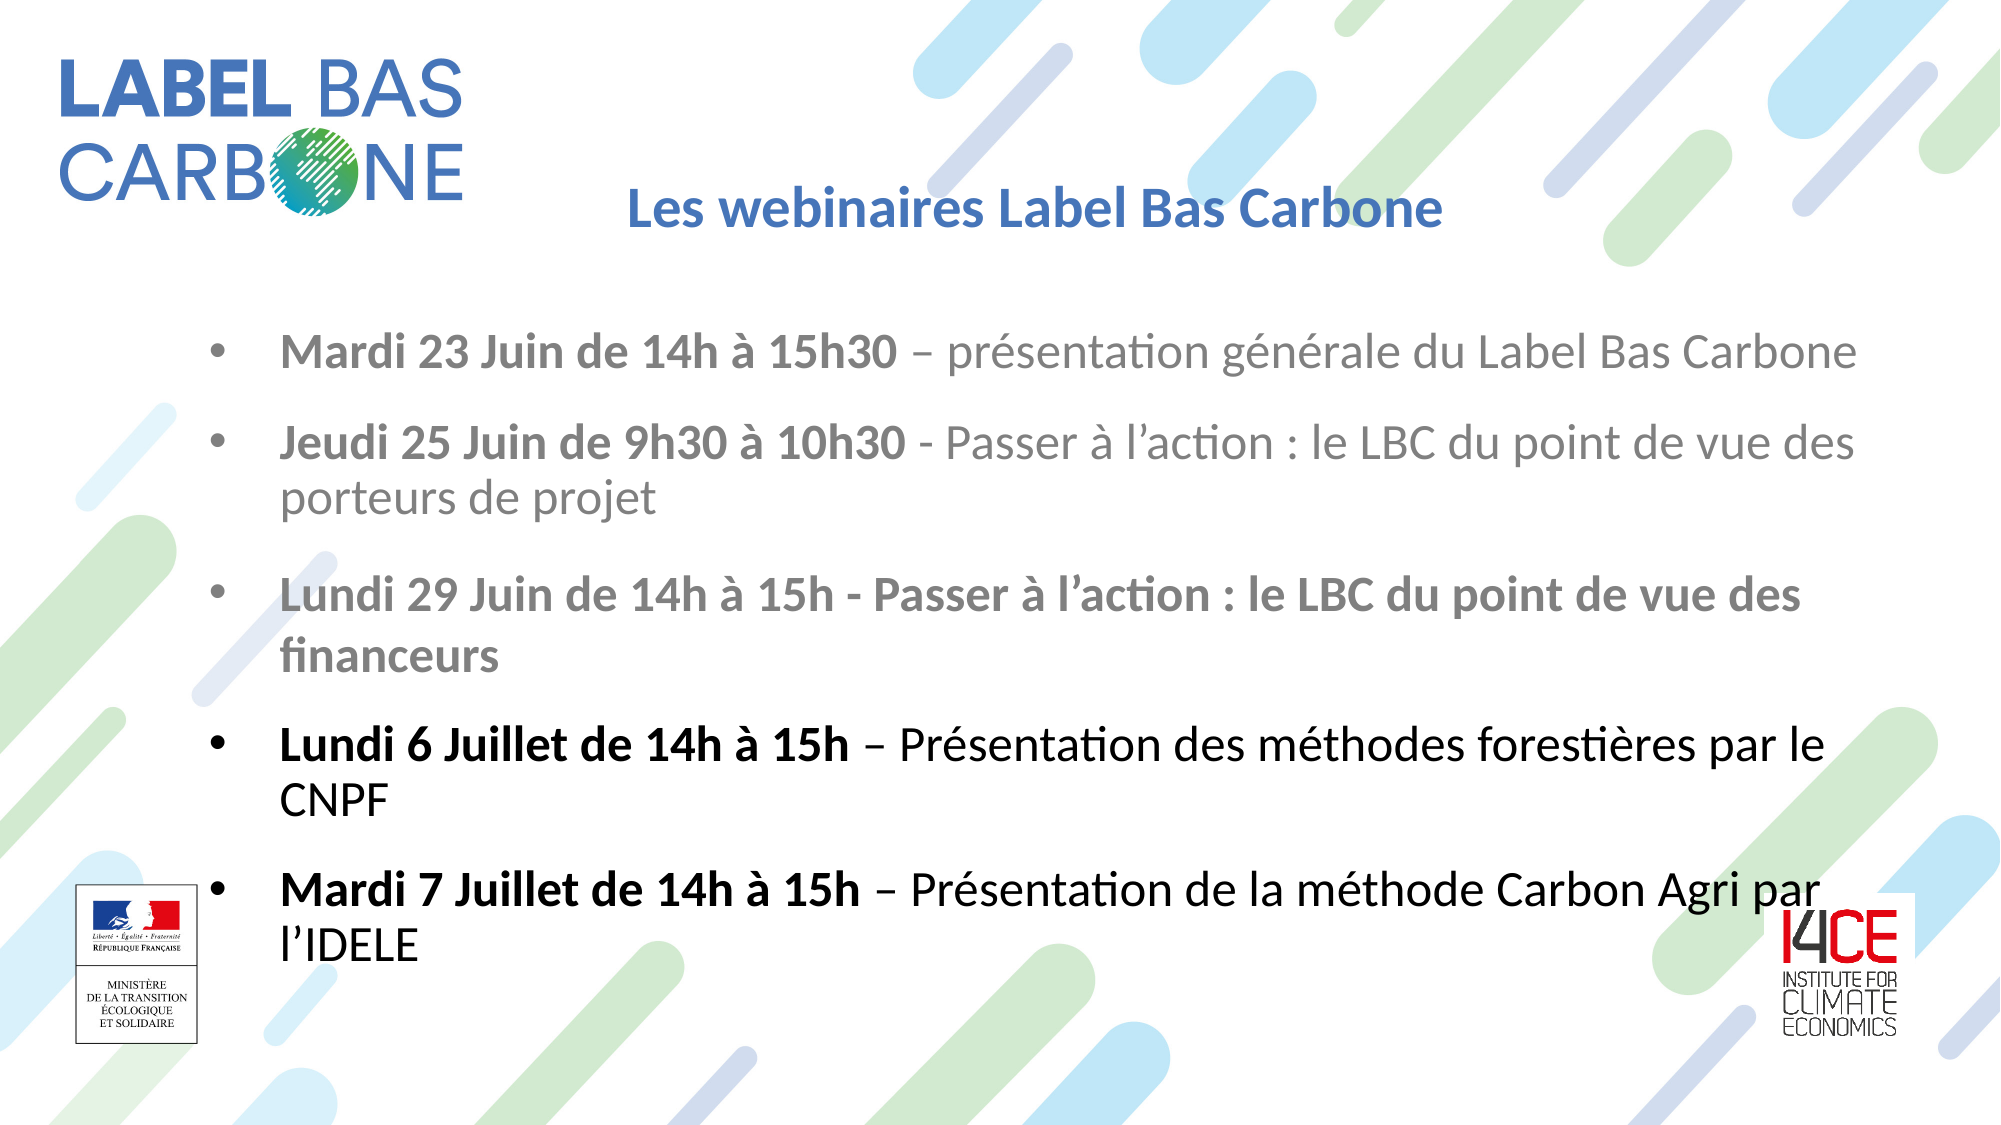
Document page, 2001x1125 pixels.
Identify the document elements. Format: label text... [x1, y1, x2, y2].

picture [0, 0, 2000, 1125]
subtitle Les webinaires Label Bas Carbone Mardi 23 Juin de 14h à 15h30 – présentation générale du Label Bas Carbone Jeudi 25 Juin de 9h30 à 10h30 - Passer à l’action : le LBC du point de vue des porteurs de projet Lundi 29 Juin de 14h à 15h - Passer à l’action : le LBC du point de vue des financeurs Lundi 6 Juillet de 14h à 15h – Présentation des méthodes forestières par le CNPF Mardi 7 Juillet de 14h à 15h – Présentation de la méthode Carbon Agri par l’IDELE [194, 169, 1879, 1029]
